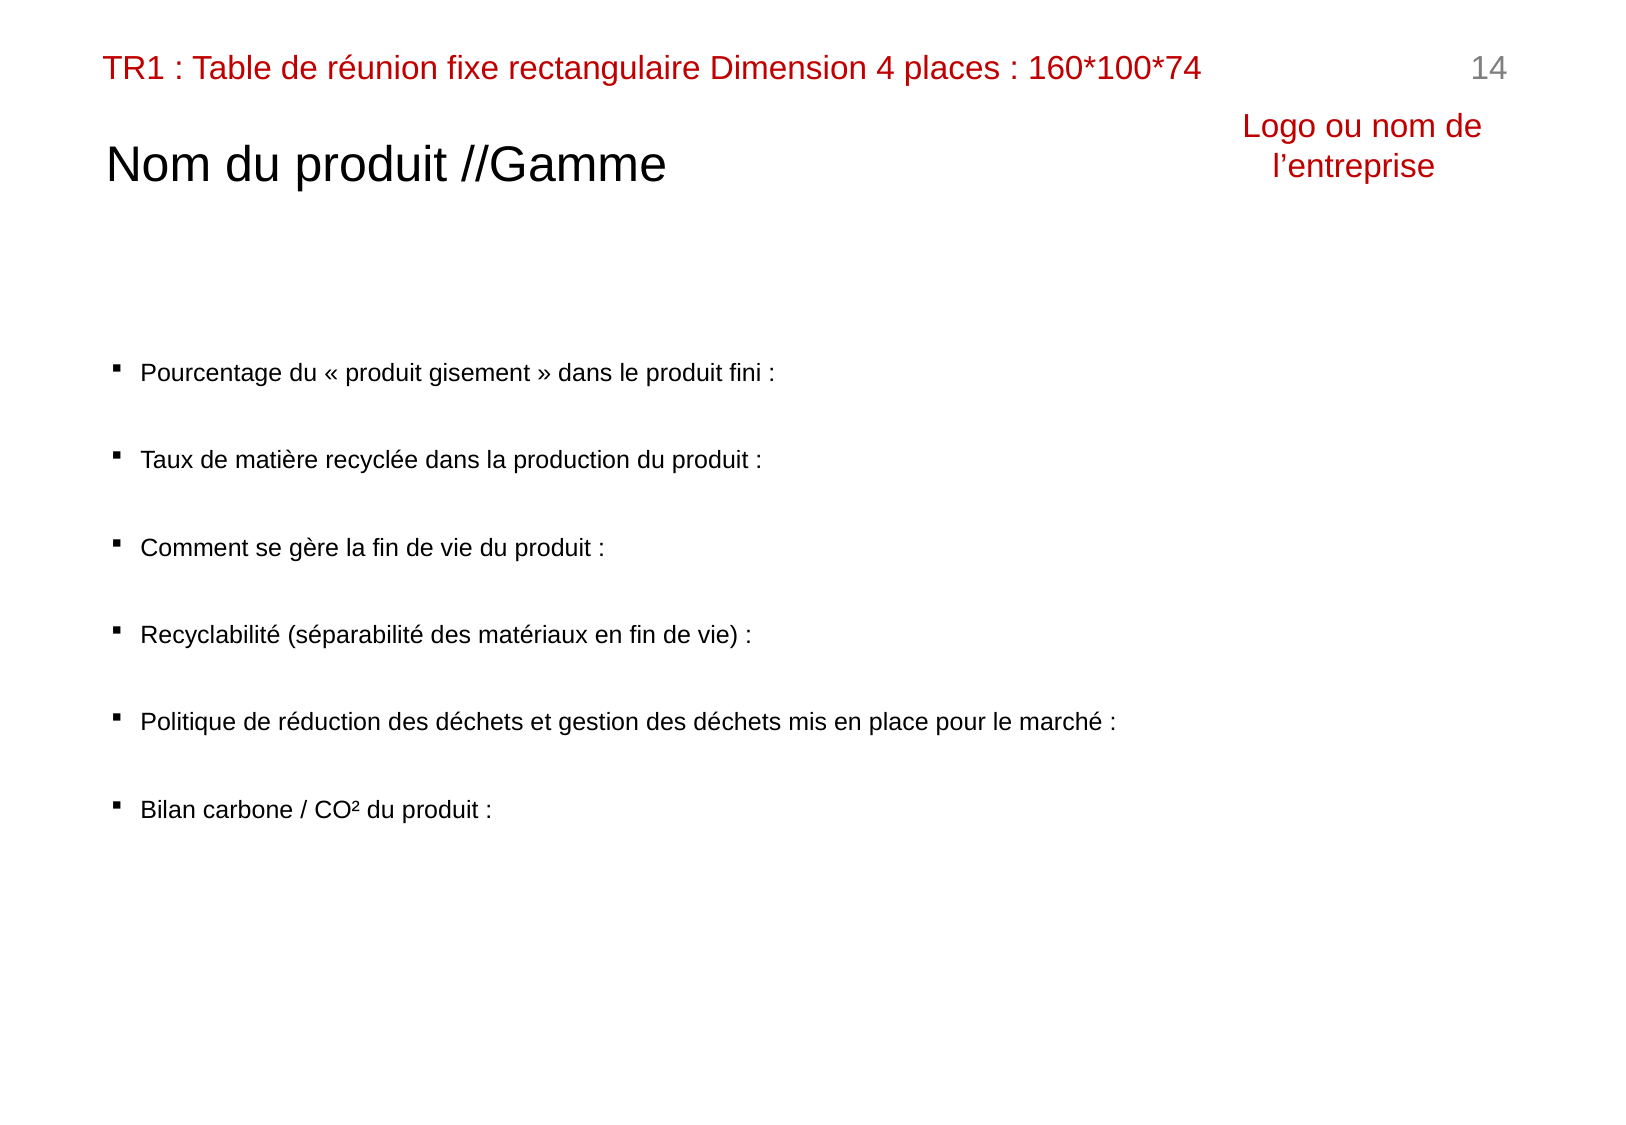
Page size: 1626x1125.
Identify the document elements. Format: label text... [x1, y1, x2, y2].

slide_number 14 [1426, 19, 1523, 91]
list Nom du produit //Gamme [91, 109, 1523, 215]
text_box Logo ou nom de l’entreprise [1141, 91, 1567, 197]
title TR1 : Table de réunion fixe rectangulaire Dimension 4 places : 160*100*74 [102, 19, 1426, 109]
text_box Pourcentage du « produit gisement » dans le produit fini : Taux de matière recyclée dans la production du produit : Comment se gère la fin de vie du produit : Recyclabilité (séparabilité des matériaux en fin de vie) : Politique de réduction des déchets et gestion des déchets mis en place pour le marché : Bilan carbone / CO² du produit : [81, 304, 1333, 1067]
